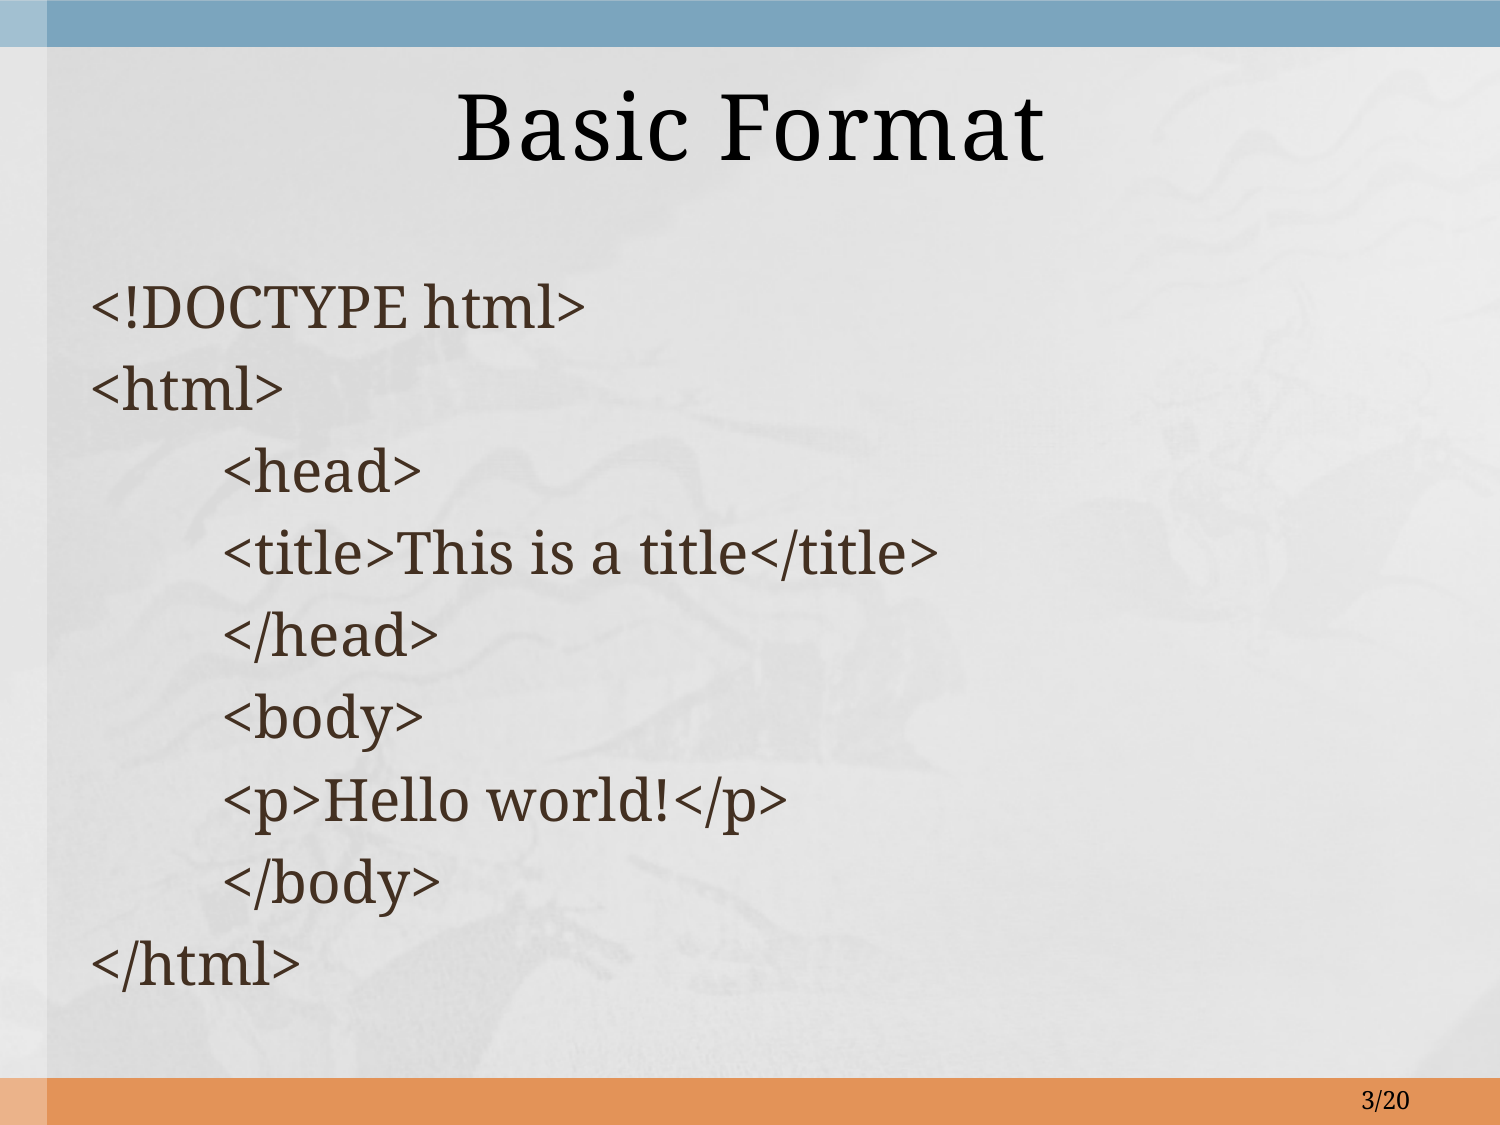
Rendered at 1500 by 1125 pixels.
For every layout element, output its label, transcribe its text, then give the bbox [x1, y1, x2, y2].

slide_number 3 [1074, 1078, 1425, 1125]
list <!DOCTYPE html> <html> <head> <title>This is a title</title> </head> <body> <p>Hello world!</p> </body> </html> [75, 262, 1425, 1005]
title Basic Format [49, 46, 1454, 202]
